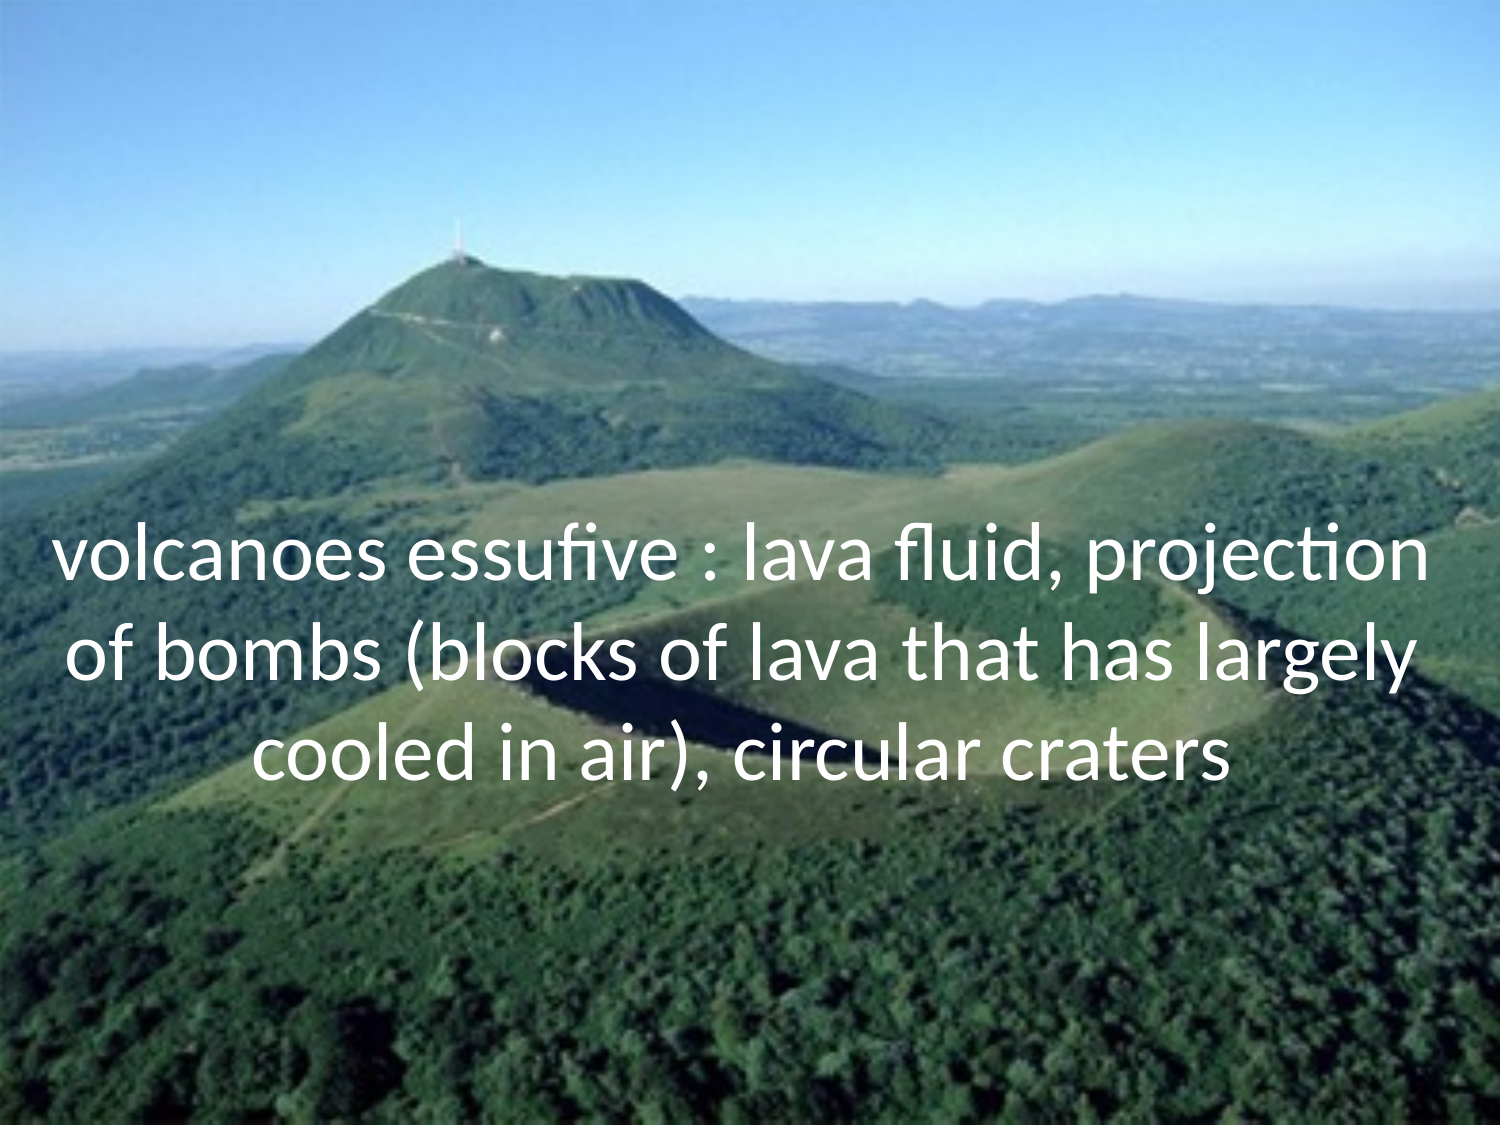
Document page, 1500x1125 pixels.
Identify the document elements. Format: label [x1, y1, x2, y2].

list [0, 0, 1500, 1125]
